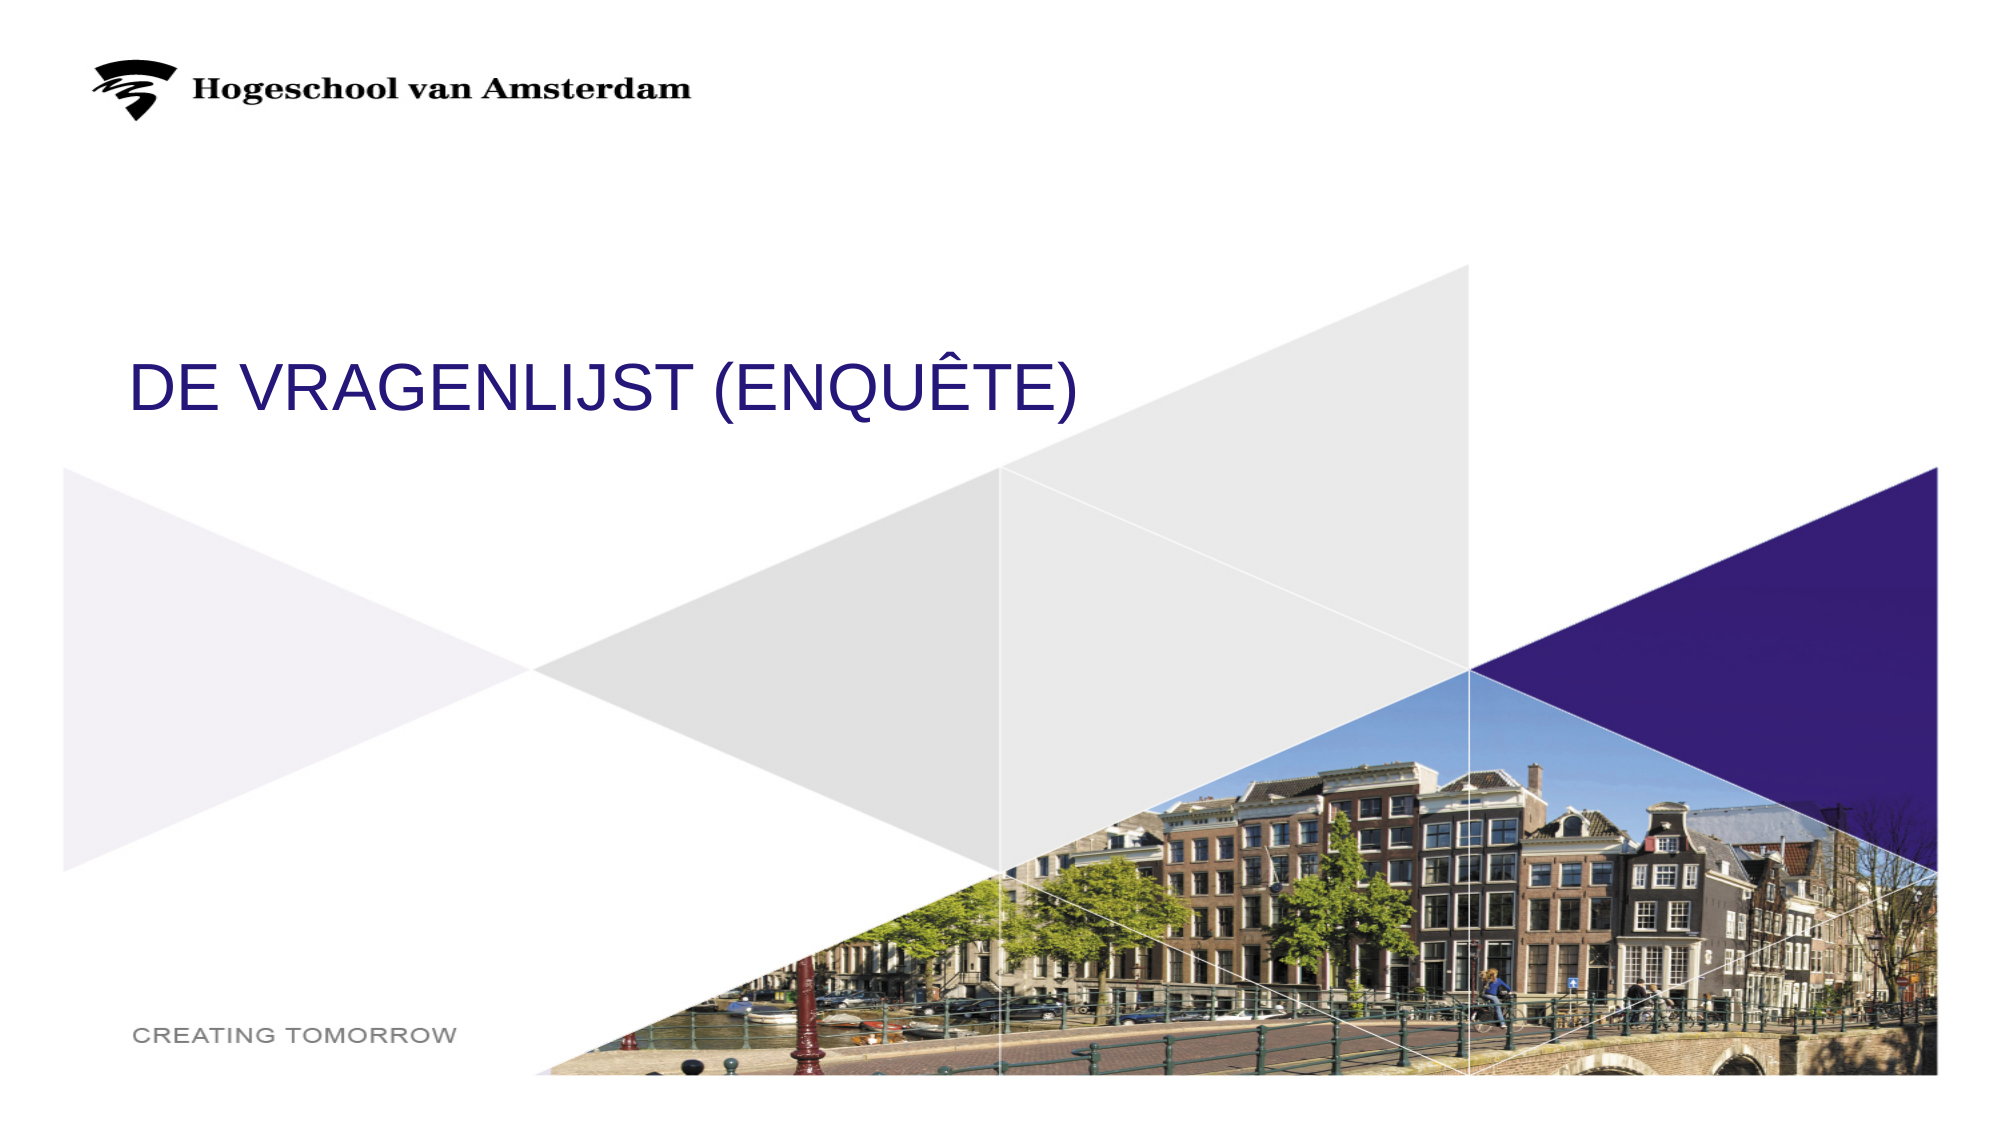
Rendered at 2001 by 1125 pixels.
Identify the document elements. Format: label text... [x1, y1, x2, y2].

picture [0, 0, 2001, 1125]
title De vragenlijst (enquête) [113, 207, 1814, 432]
slide_number 8 [1862, 1064, 2000, 1125]
